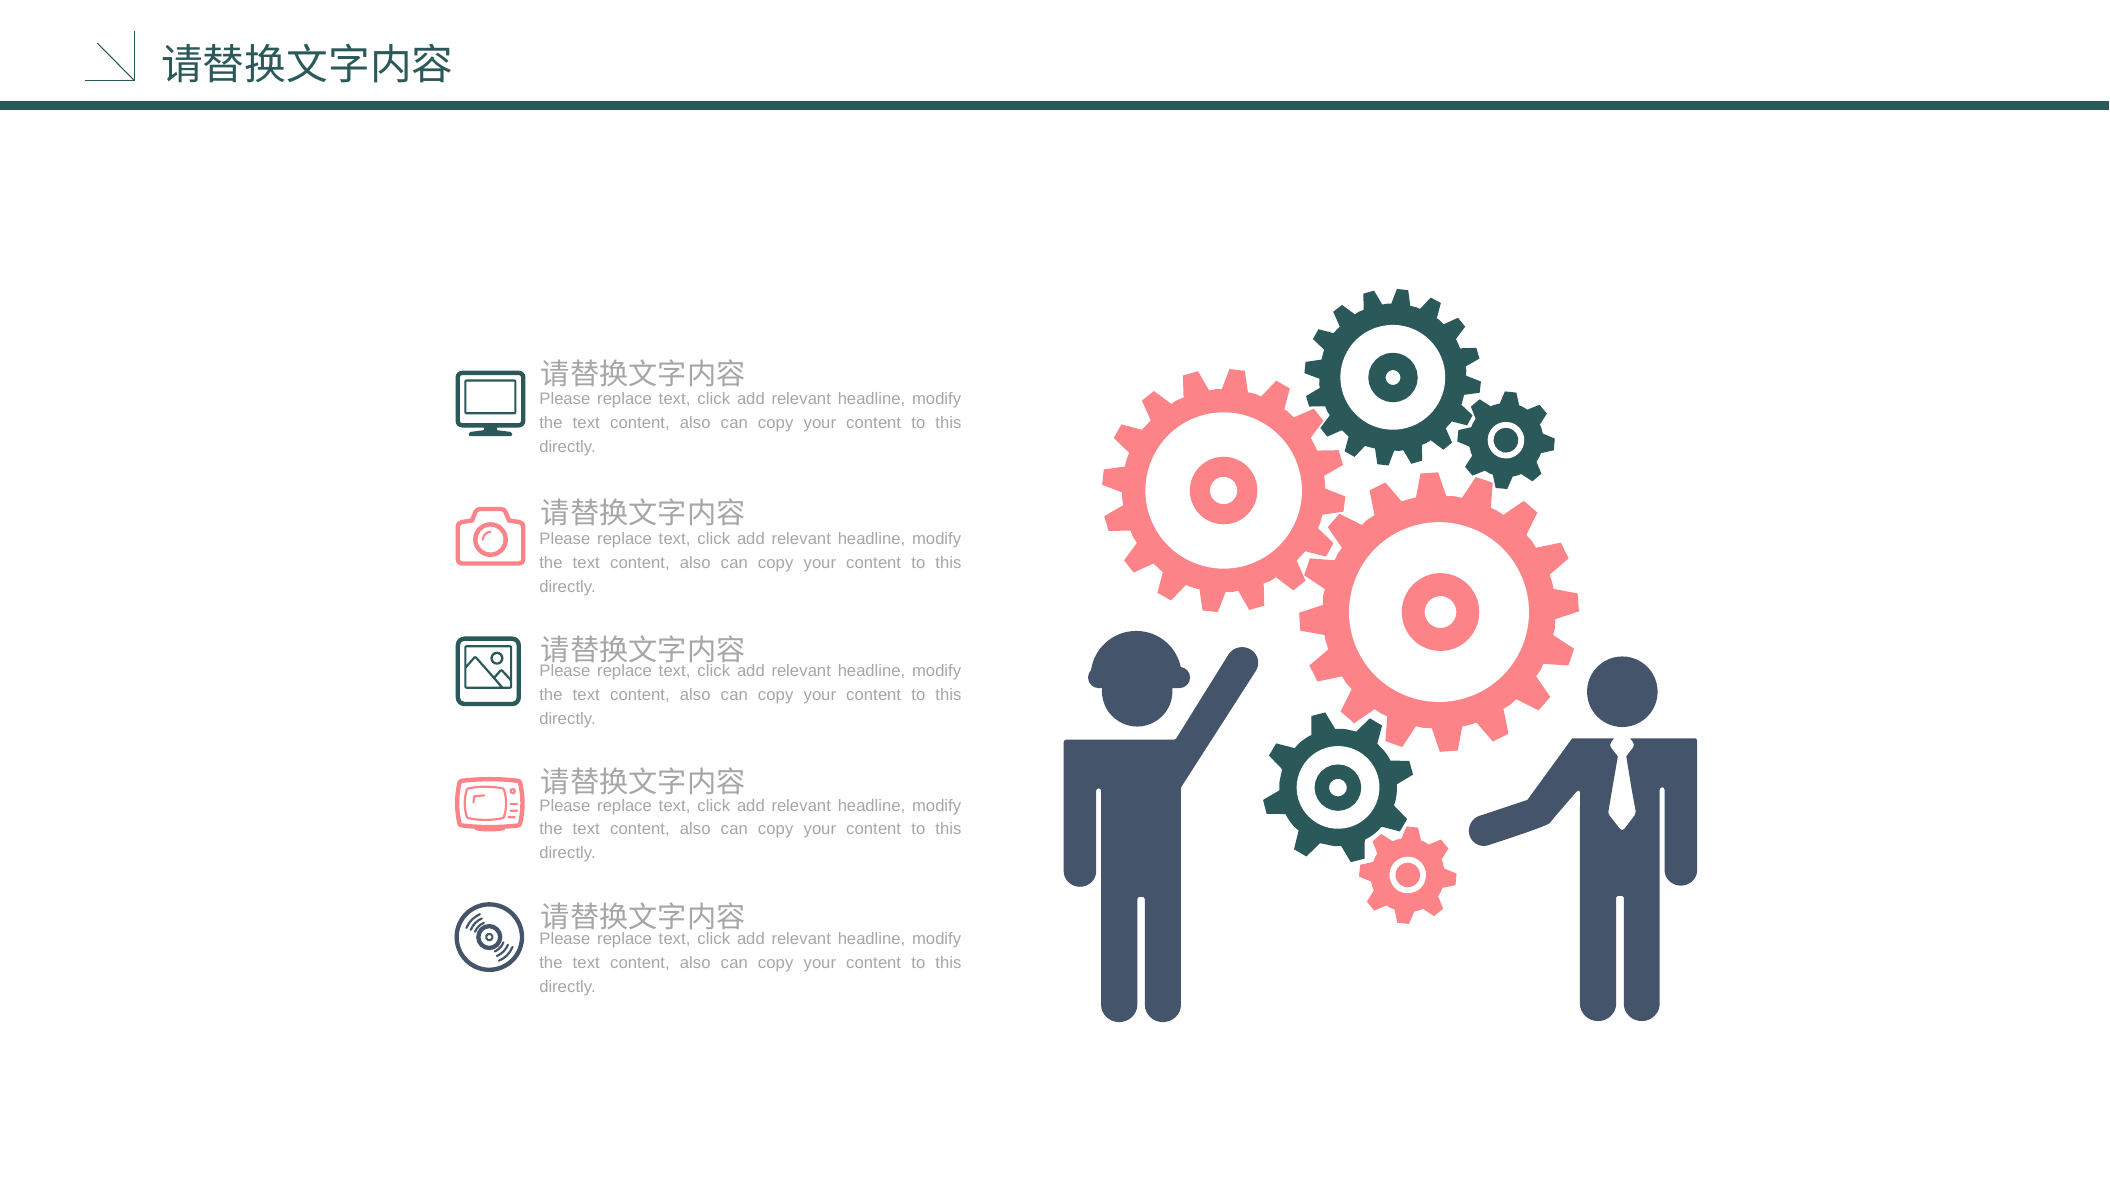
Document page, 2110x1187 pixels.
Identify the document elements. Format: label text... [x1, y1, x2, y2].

text_box 请替换文字内容 [145, 22, 500, 94]
text_box [1102, 369, 1346, 613]
text_box [1413, 584, 1468, 640]
text_box [1348, 522, 1530, 702]
text_box [1389, 856, 1427, 894]
text_box [1296, 746, 1380, 829]
text_box [1263, 712, 1414, 863]
text_box [1199, 466, 1248, 515]
text_box [1376, 361, 1410, 394]
text_box [1487, 421, 1525, 459]
text_box [1145, 412, 1302, 569]
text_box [454, 776, 525, 832]
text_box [454, 902, 525, 973]
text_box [539, 348, 963, 457]
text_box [1063, 630, 1261, 1023]
text_box [1304, 288, 1481, 466]
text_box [455, 506, 526, 566]
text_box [539, 891, 963, 997]
text_box [1299, 472, 1579, 752]
text_box [1457, 391, 1555, 489]
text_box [539, 756, 963, 864]
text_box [539, 624, 963, 729]
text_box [539, 487, 963, 597]
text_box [1468, 656, 1698, 1022]
text_box [1321, 771, 1355, 804]
text_box [1358, 826, 1457, 924]
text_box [455, 370, 526, 437]
text_box [1340, 324, 1446, 430]
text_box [455, 636, 522, 707]
